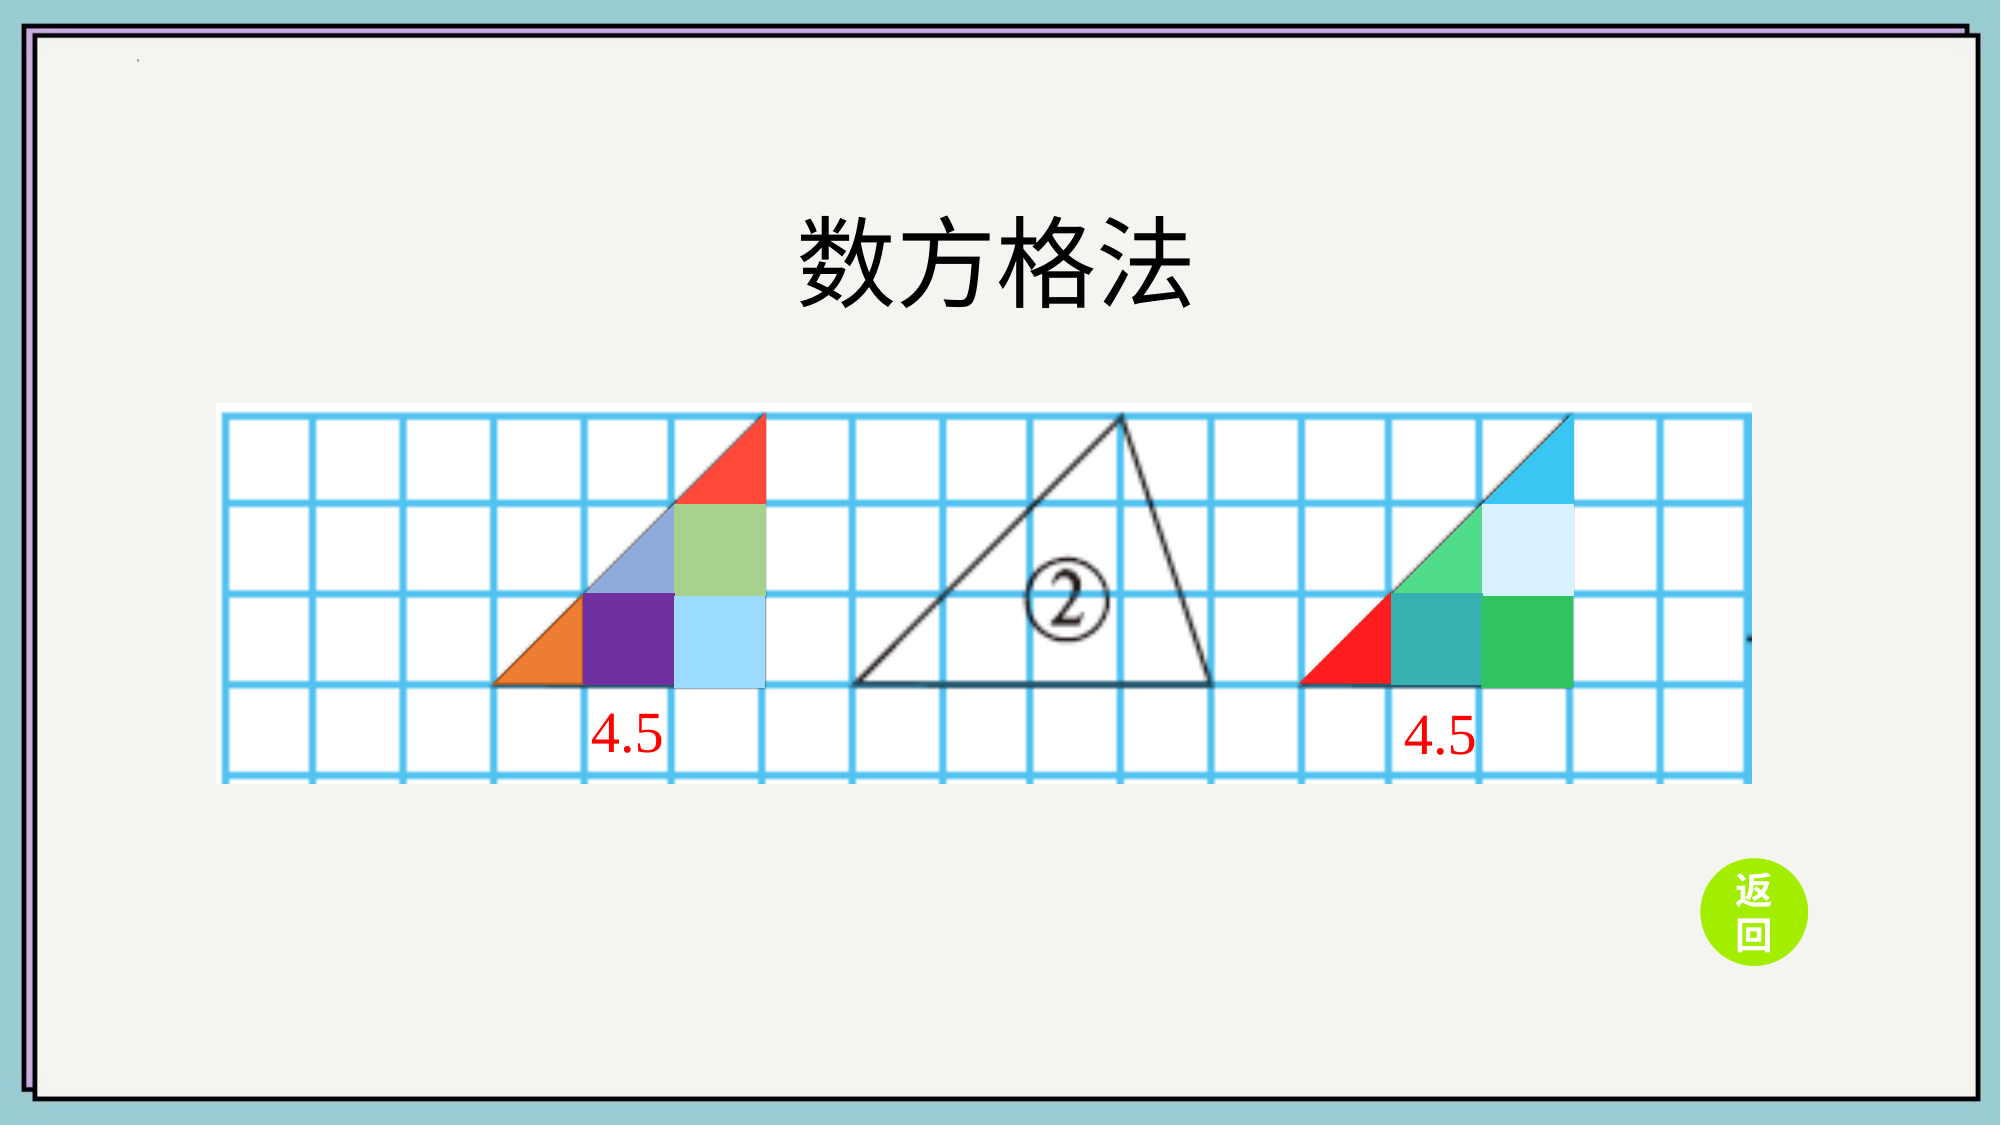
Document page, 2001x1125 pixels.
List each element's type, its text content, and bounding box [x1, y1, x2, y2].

text_box 返回 [1700, 858, 1809, 966]
picture [0, 0, 2001, 1125]
text_box 数方格法 [781, 193, 1219, 329]
